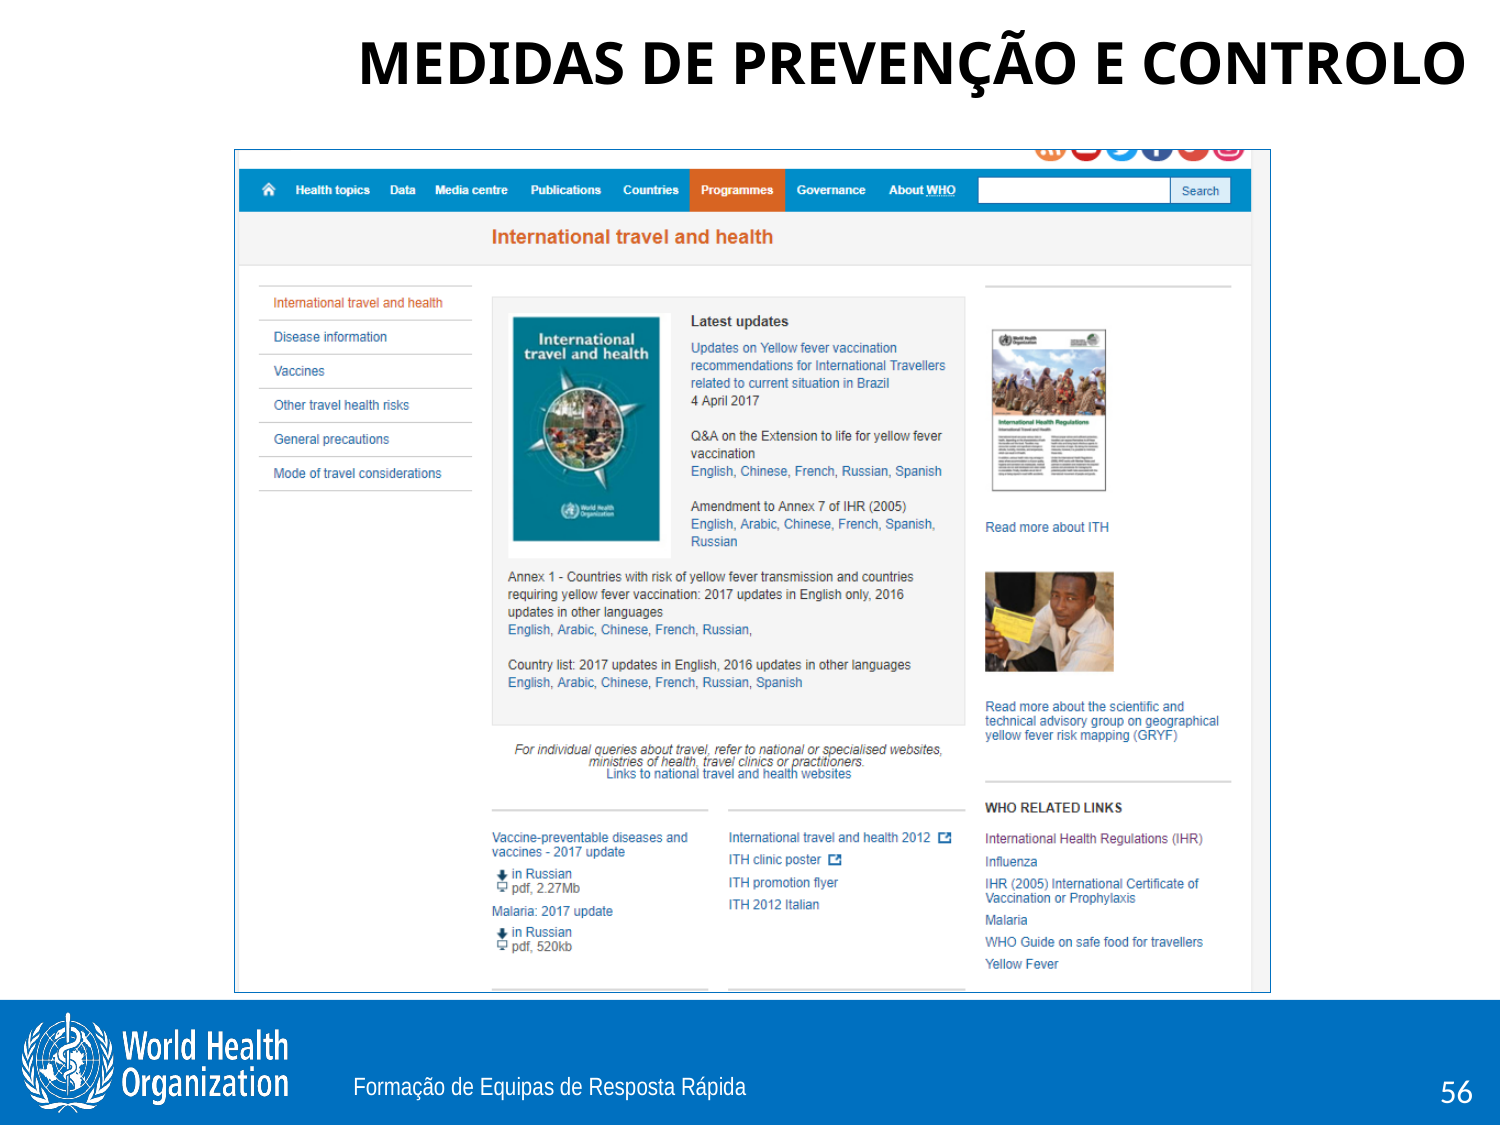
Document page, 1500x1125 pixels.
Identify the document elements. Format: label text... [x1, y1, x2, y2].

picture [233, 148, 1271, 993]
picture [21, 1012, 288, 1113]
text_box MEDIDAS DE PREVENÇÃO E CONTROLO [242, 19, 1483, 104]
